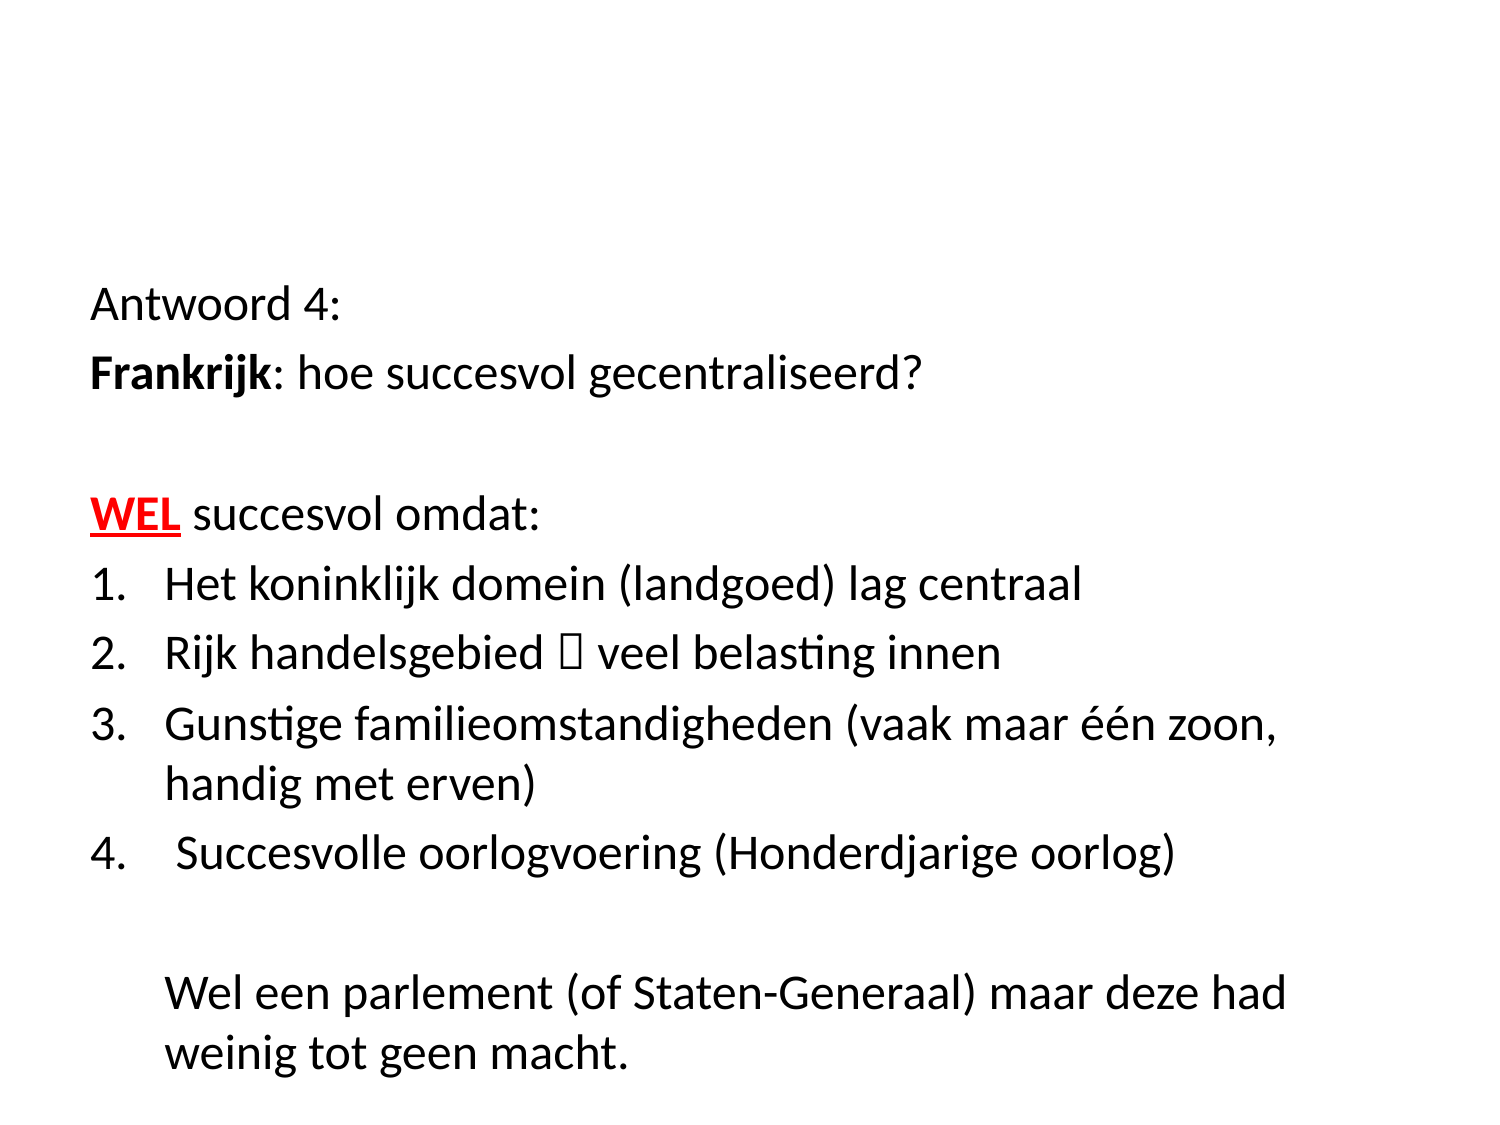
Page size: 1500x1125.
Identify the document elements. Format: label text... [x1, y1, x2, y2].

list Antwoord 4: Frankrijk: hoe succesvol gecentraliseerd? WEL succesvol omdat: Het koninklijk domein (landgoed) lag centraal Rijk handelsgebied  veel belasting innen Gunstige familieomstandigheden (vaak maar één zoon, handig met erven) Succesvolle oorlogvoering (Honderdjarige oorlog) Wel een parlement (of Staten-Generaal) maar deze had weinig tot geen macht. [75, 262, 1425, 1094]
